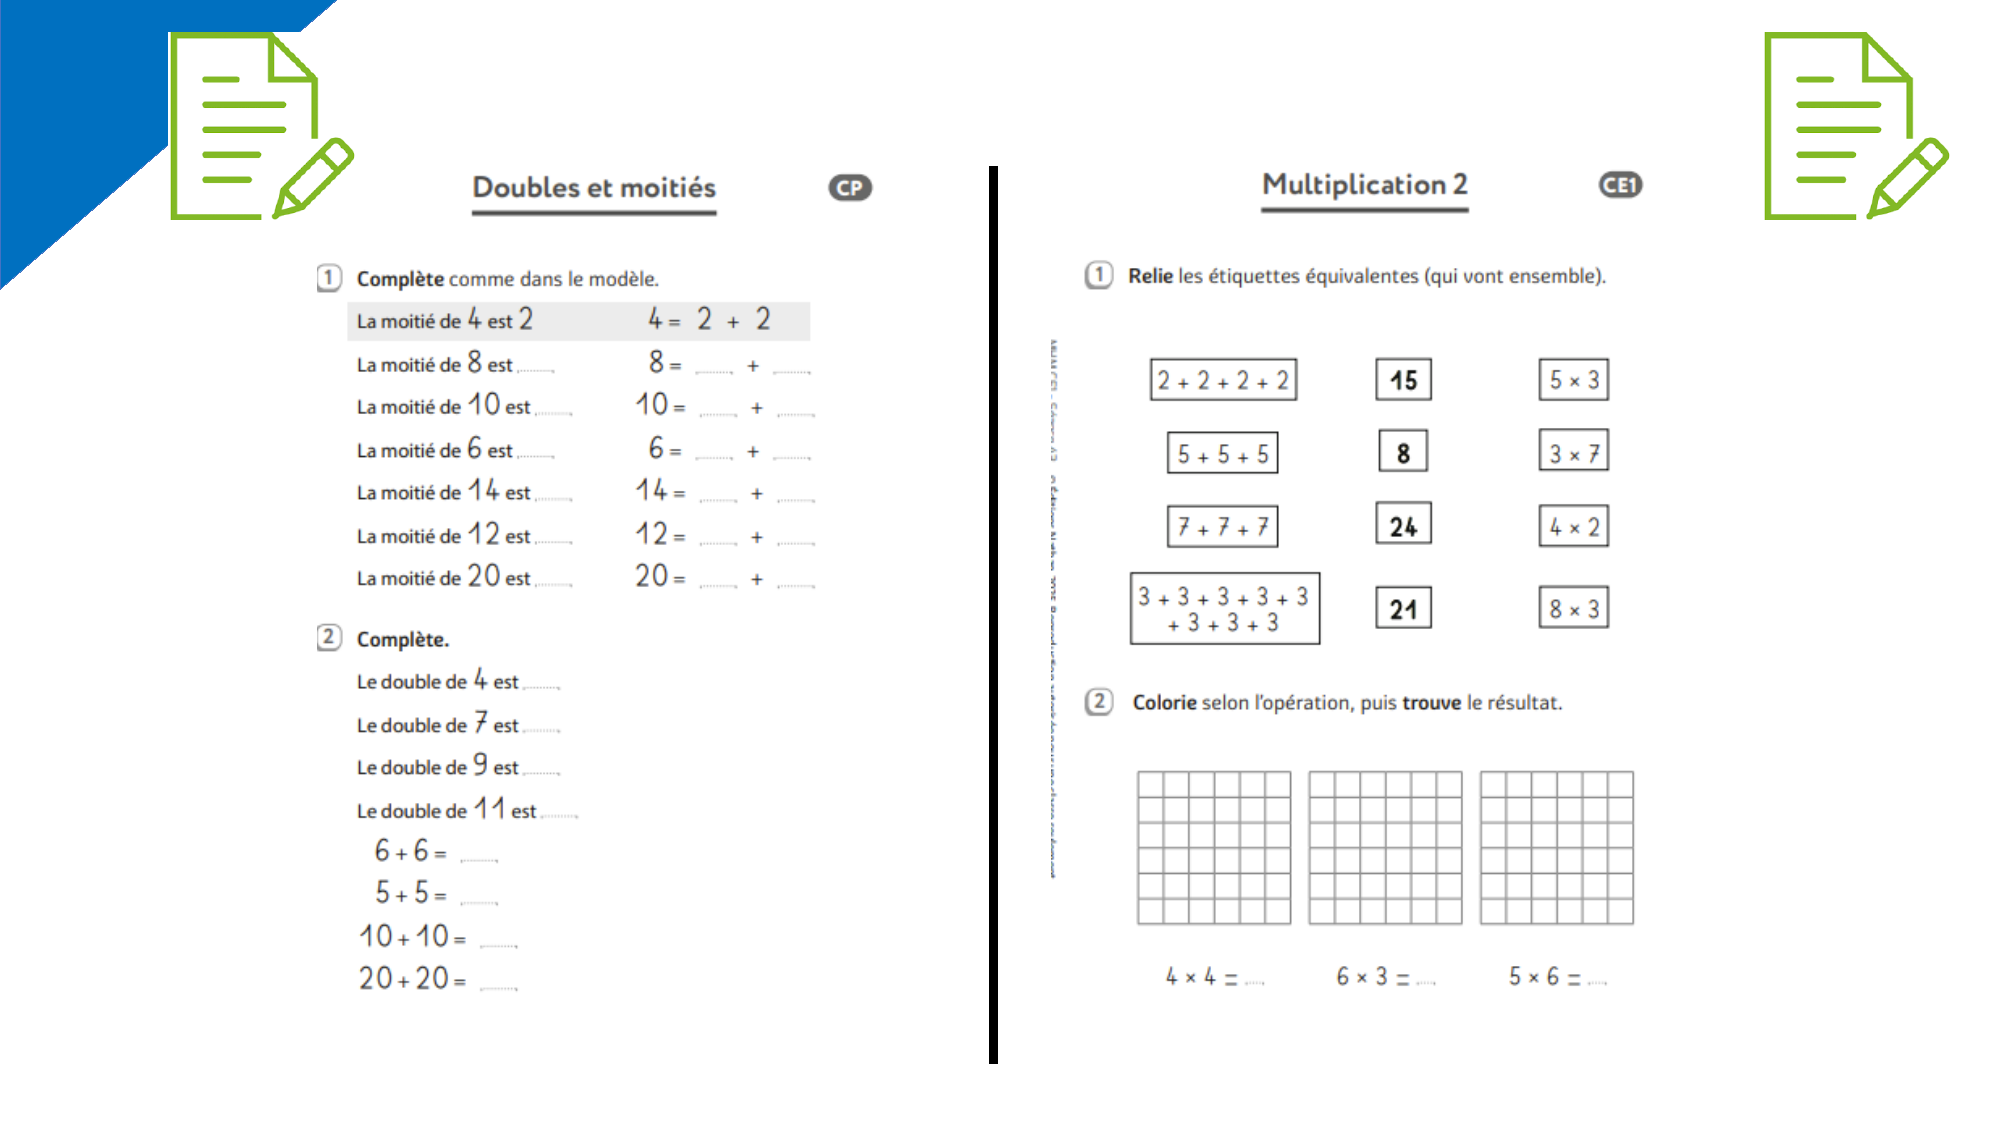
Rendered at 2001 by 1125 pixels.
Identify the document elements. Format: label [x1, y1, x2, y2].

picture [1051, 141, 1686, 1020]
text_box [0, 0, 337, 290]
picture [168, 32, 885, 997]
picture [1762, 32, 1951, 220]
